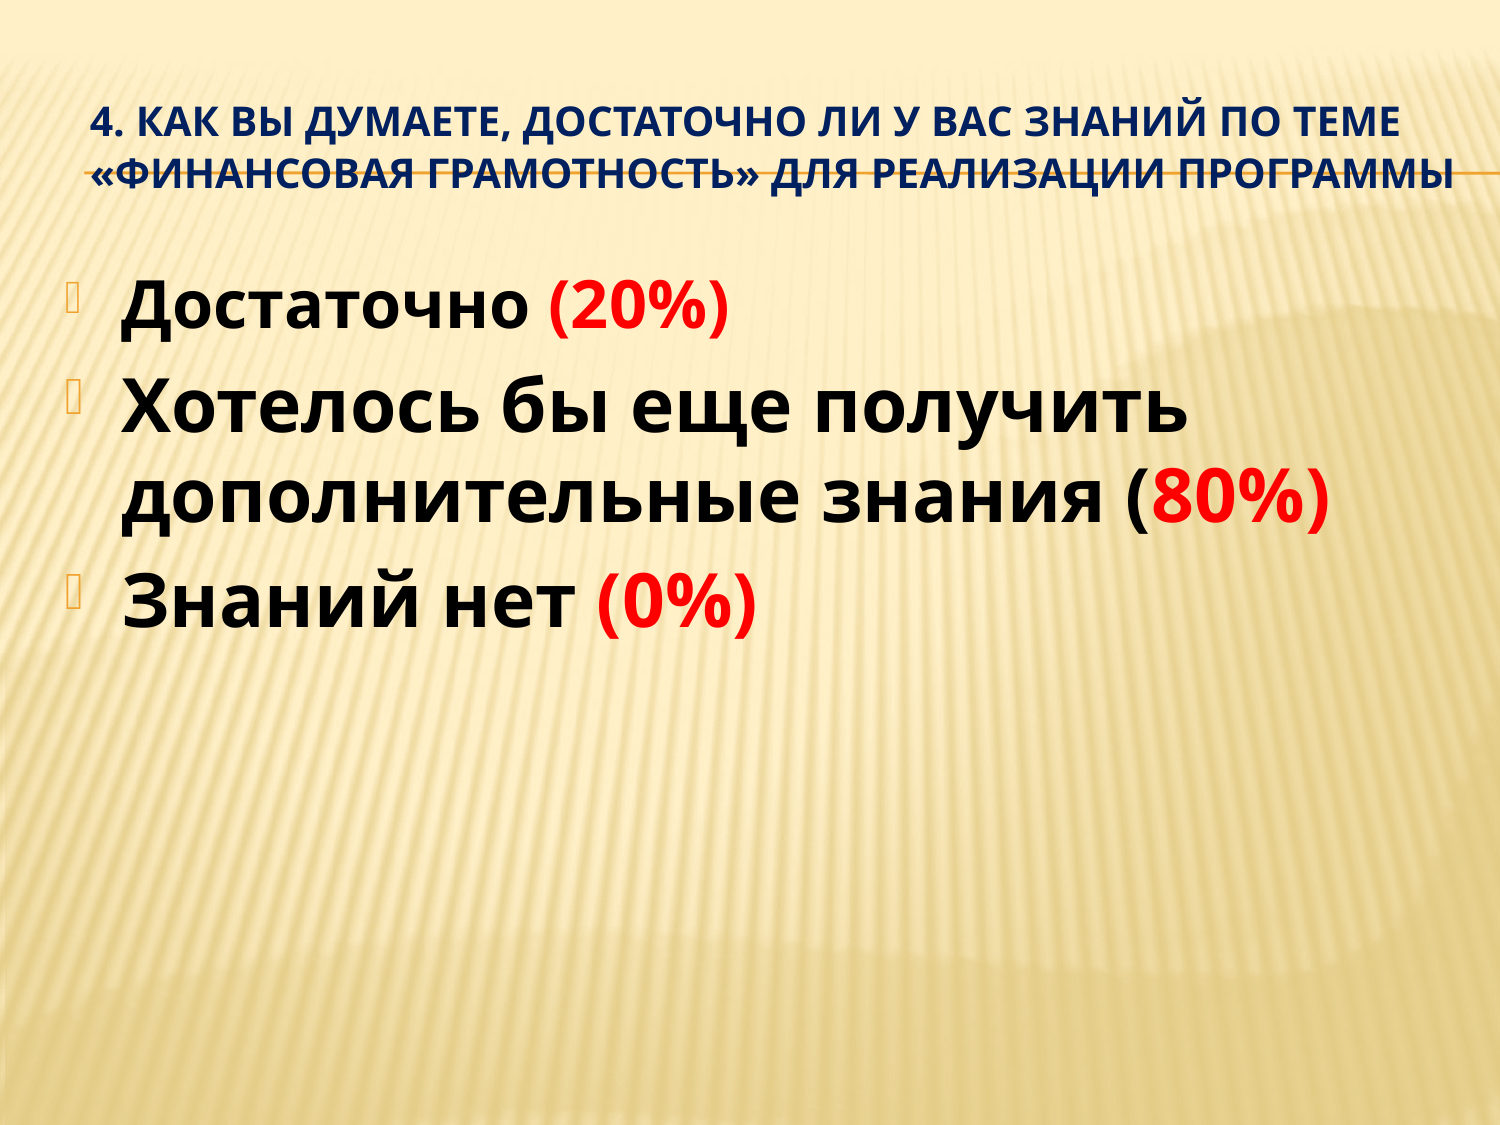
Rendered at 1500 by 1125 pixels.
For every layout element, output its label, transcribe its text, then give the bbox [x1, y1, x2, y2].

list Достаточно (20%) Хотелось бы еще получить дополнительные знания (80%) Знаний нет (0%) [50, 254, 1475, 998]
title 4. Как Вы думаете, достаточно ли у Вас знаний по теме «Финансовая грамотность» для реализации программы [75, 70, 1500, 208]
